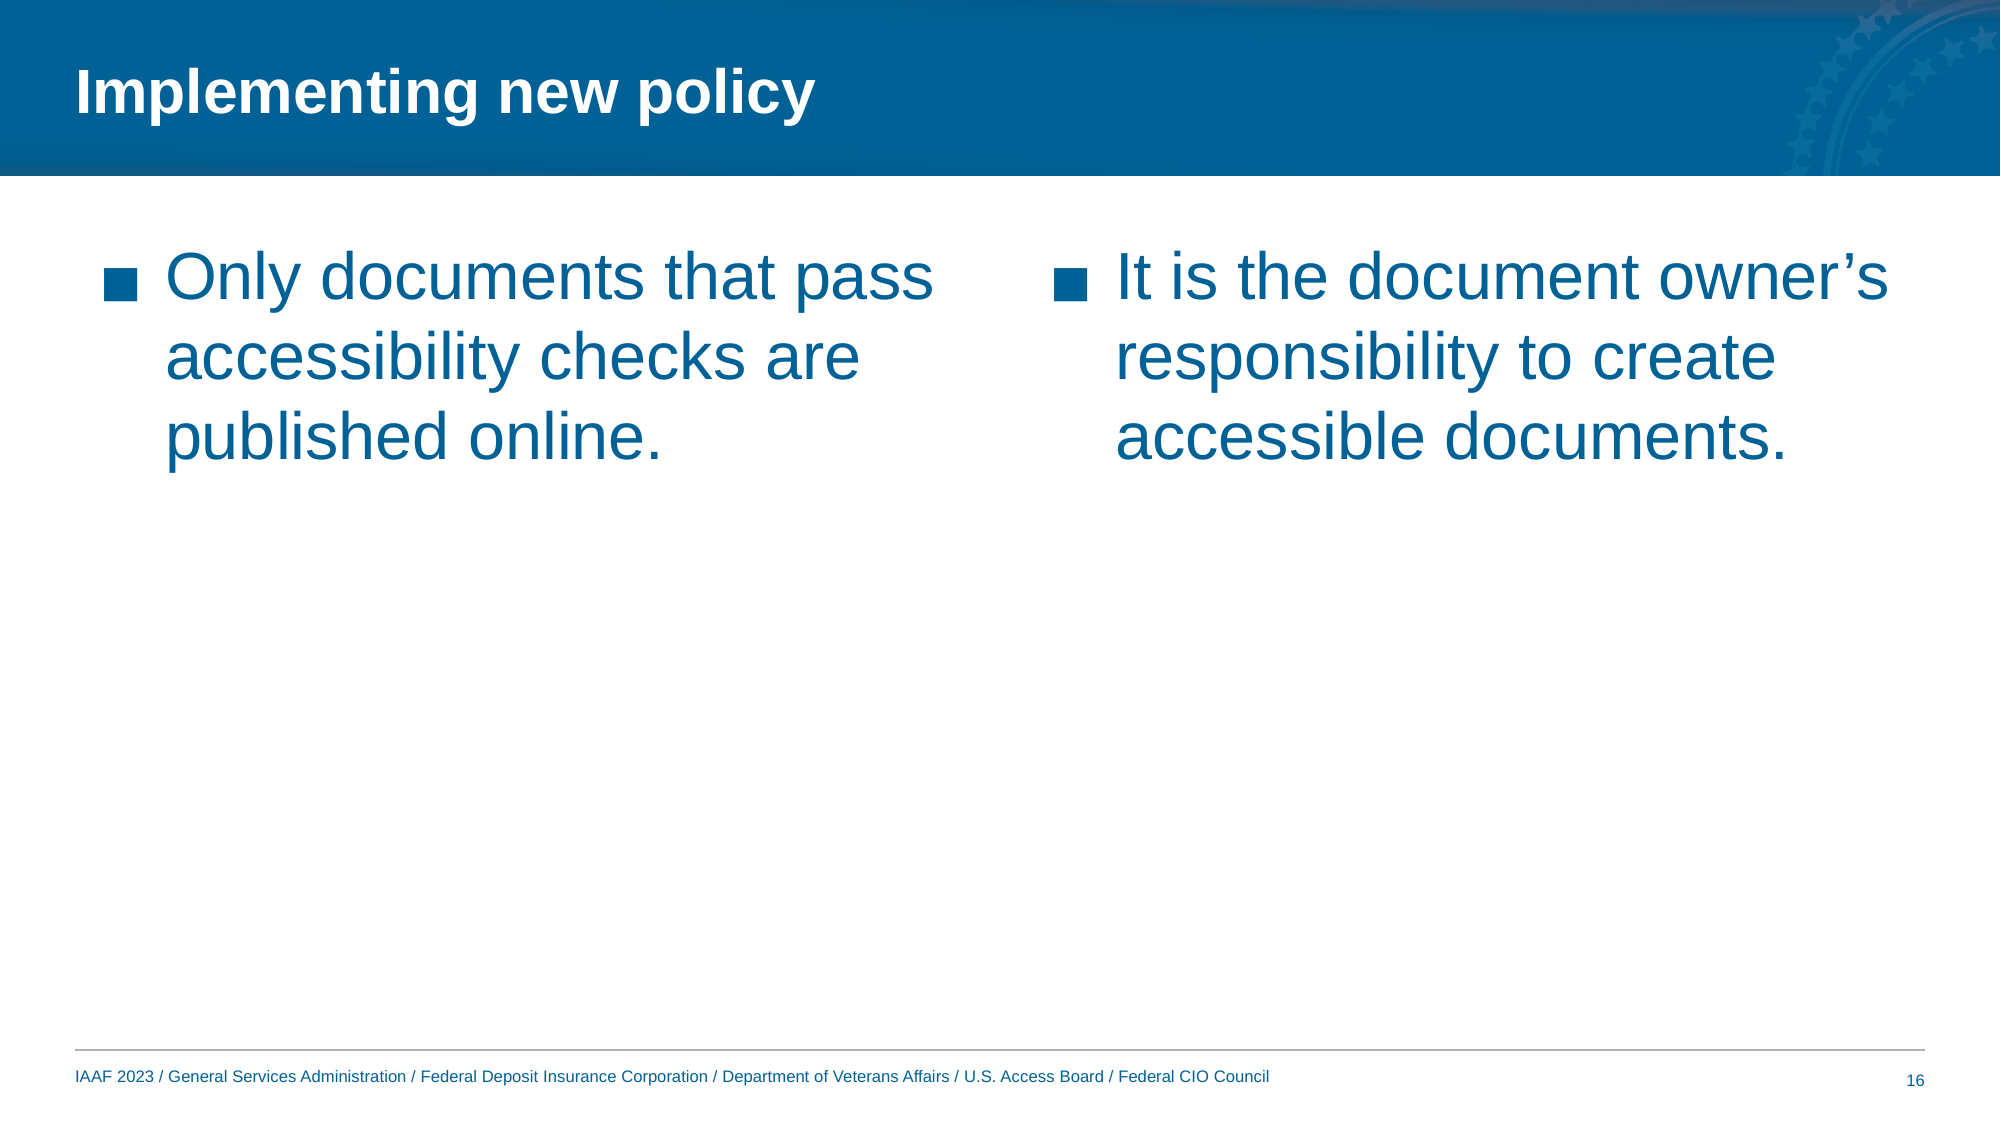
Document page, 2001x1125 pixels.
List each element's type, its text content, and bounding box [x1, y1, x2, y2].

picture [0, 0, 2000, 176]
list Only documents that pass accessibility checks are published online. [75, 224, 975, 1035]
picture [0, 168, 666, 176]
title Implementing new policy [75, 52, 1800, 128]
list It is the document owner’s responsibility to create accessible documents. [1025, 224, 1925, 1038]
slide_number 16 [1880, 1065, 1925, 1095]
